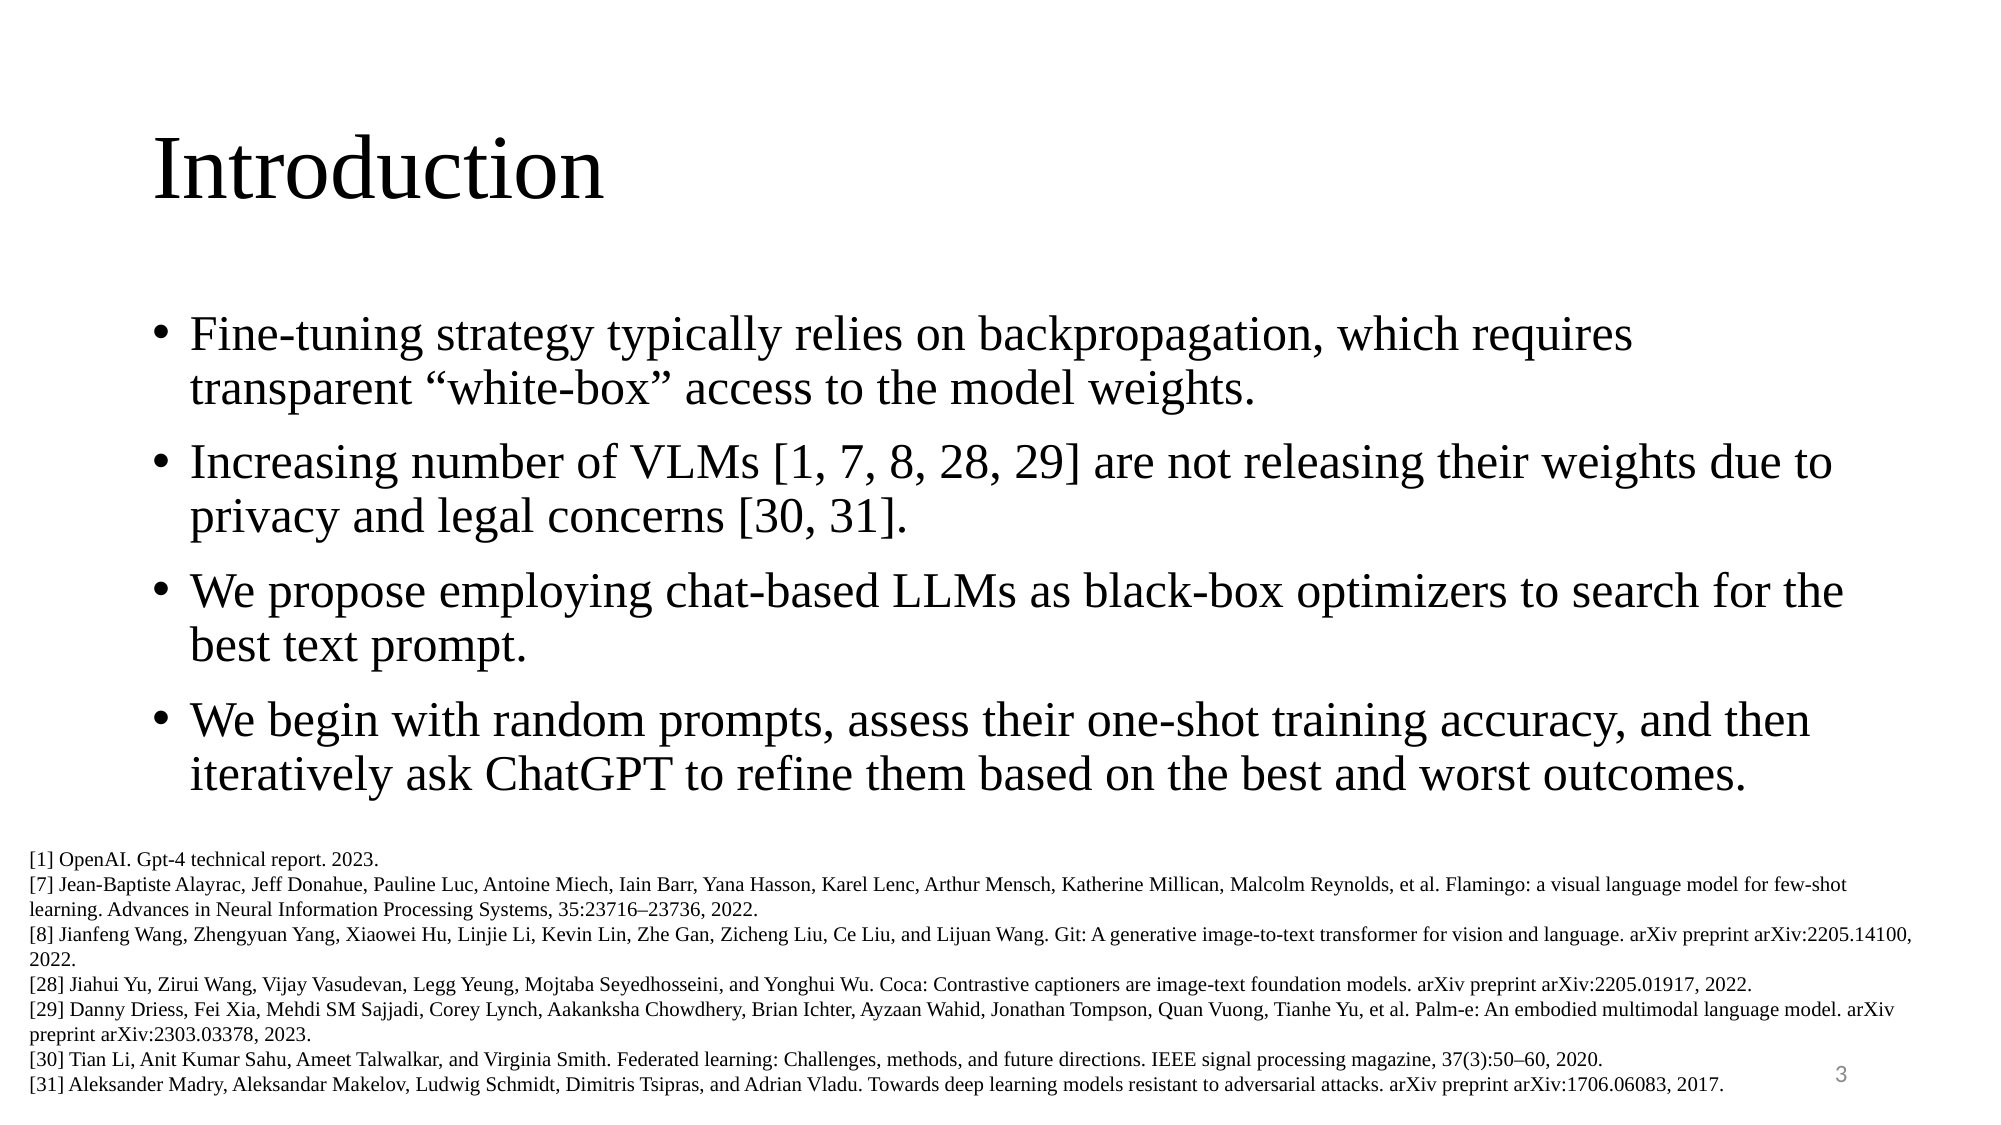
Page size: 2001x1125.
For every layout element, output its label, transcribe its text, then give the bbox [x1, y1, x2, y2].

slide_number 3 [1412, 1042, 1863, 1103]
text_box [1] OpenAI. Gpt-4 technical report. 2023. [7] Jean-Baptiste Alayrac, Jeff Donahue, Pauline Luc, Antoine Miech, Iain Barr, Yana Hasson, Karel Lenc, Arthur Mensch, Katherine Millican, Malcolm Reynolds, et al. Flamingo: a visual language model for few-shot learning. Advances in Neural Information Processing Systems, 35:23716–23736, 2022. [8] Jianfeng Wang, Zhengyuan Yang, Xiaowei Hu, Linjie Li, Kevin Lin, Zhe Gan, Zicheng Liu, Ce Liu, and Lijuan Wang. Git: A generative image-to-text transformer for vision and language. arXiv preprint arXiv:2205.14100, 2022. [28] Jiahui Yu, Zirui Wang, Vijay Vasudevan, Legg Yeung, Mojtaba Seyedhosseini, and Yonghui Wu. Coca: Contrastive captioners are image-text foundation models. arXiv preprint arXiv:2205.01917, 2022. [29] Danny Driess, Fei Xia, Mehdi SM Sajjadi, Corey Lynch, Aakanksha Chowdhery, Brian Ichter, Ayzaan Wahid, Jonathan Tompson, Quan Vuong, Tianhe Yu, et al. Palm-e: An embodied multimodal language model. arXiv preprint arXiv:2303.03378, 2023. [30] Tian Li, Anit Kumar Sahu, Ameet Talwalkar, and Virginia Smith. Federated learning: Challenges, methods, and future directions. IEEE signal processing magazine, 37(3):50–60, 2020. [31] Aleksander Madry, Aleksandar Makelov, Ludwig Schmidt, Dimitris Tsipras, and Adrian Vladu. Towards deep learning models resistant to adversarial attacks. arXiv preprint arXiv:1706.06083, 2017. [14, 838, 1939, 1104]
list Fine-tuning strategy typically relies on backpropagation, which requires transparent “white-box” access to the model weights. Increasing number of VLMs [1, 7, 8, 28, 29] are not releasing their weights due to privacy and legal concerns [30, 31]. We propose employing chat-based LLMs as black-box optimizers to search for the best text prompt. We begin with random prompts, assess their one-shot training accuracy, and then iteratively ask ChatGPT to refine them based on the best and worst outcomes. [137, 299, 1883, 838]
title Introduction [137, 59, 1863, 278]
